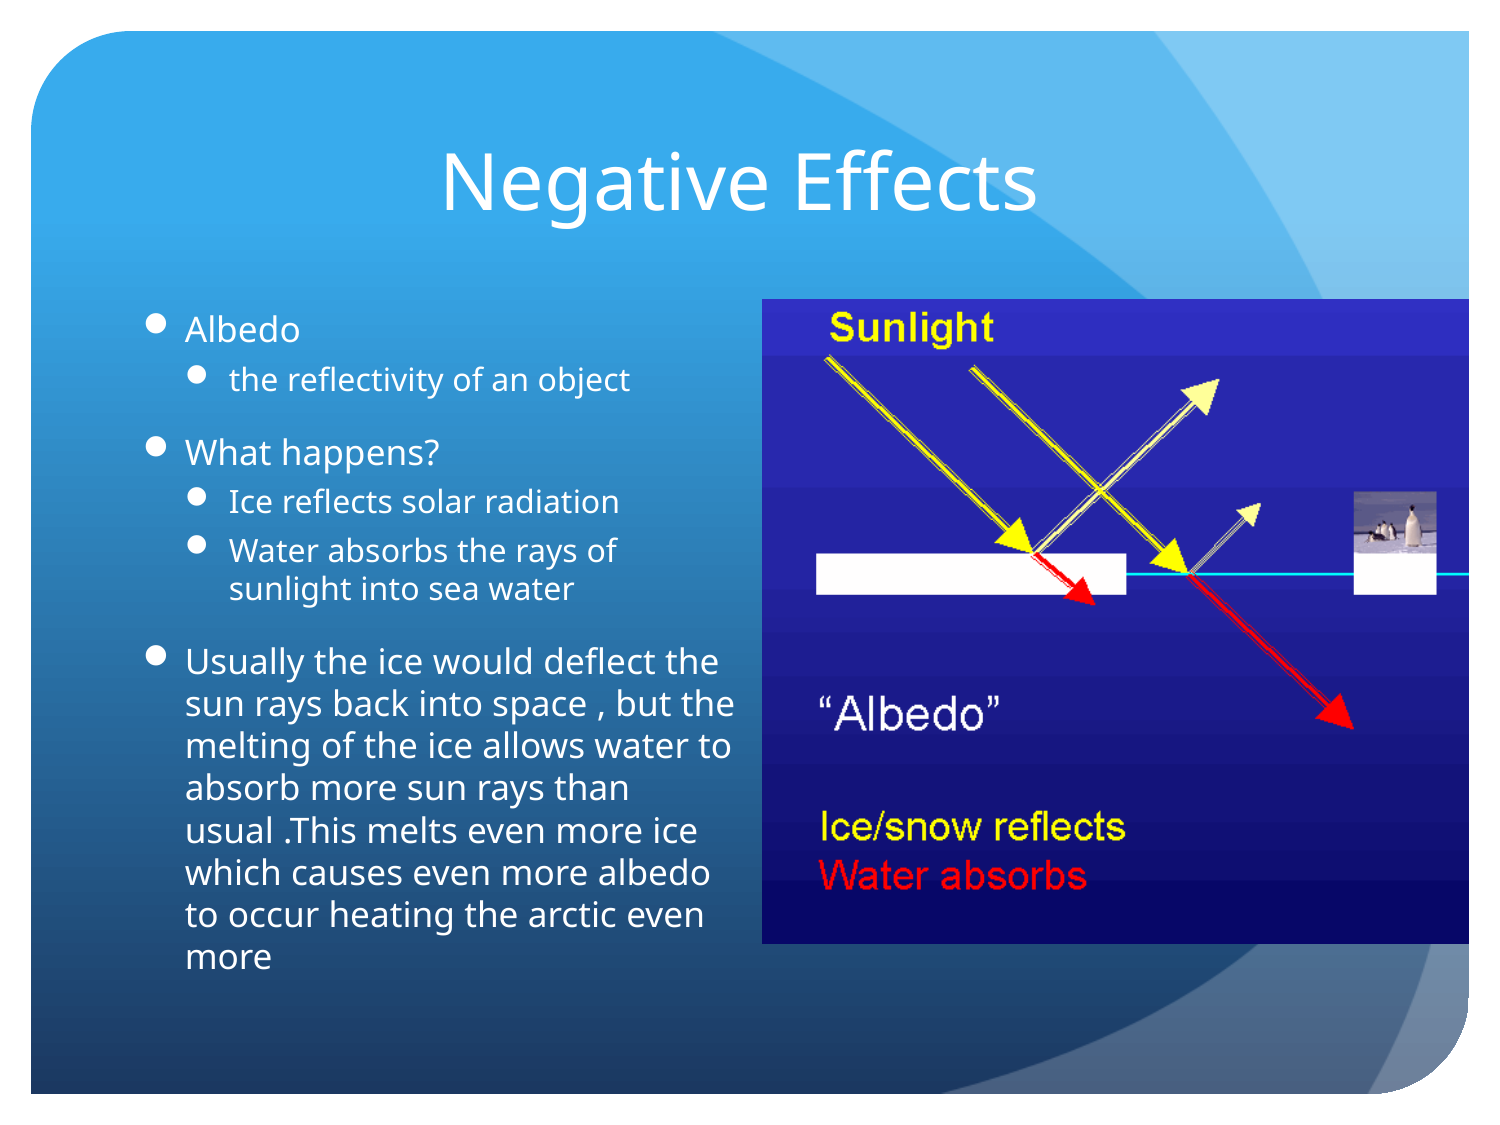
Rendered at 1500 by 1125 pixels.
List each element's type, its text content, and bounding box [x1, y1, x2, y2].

picture [24, 30, 1473, 1094]
title Negative Effects [127, 62, 1372, 234]
list Albedo the reflectivity of an object What happens? Ice reflects solar radiation Water absorbs the rays of sunlight into sea water Usually the ice would deflect the sun rays back into space , but the melting of the ice allows water to absorb more sun rays than usual .This melts even more ice which causes even more albedo to occur heating the arctic even more [127, 299, 763, 991]
